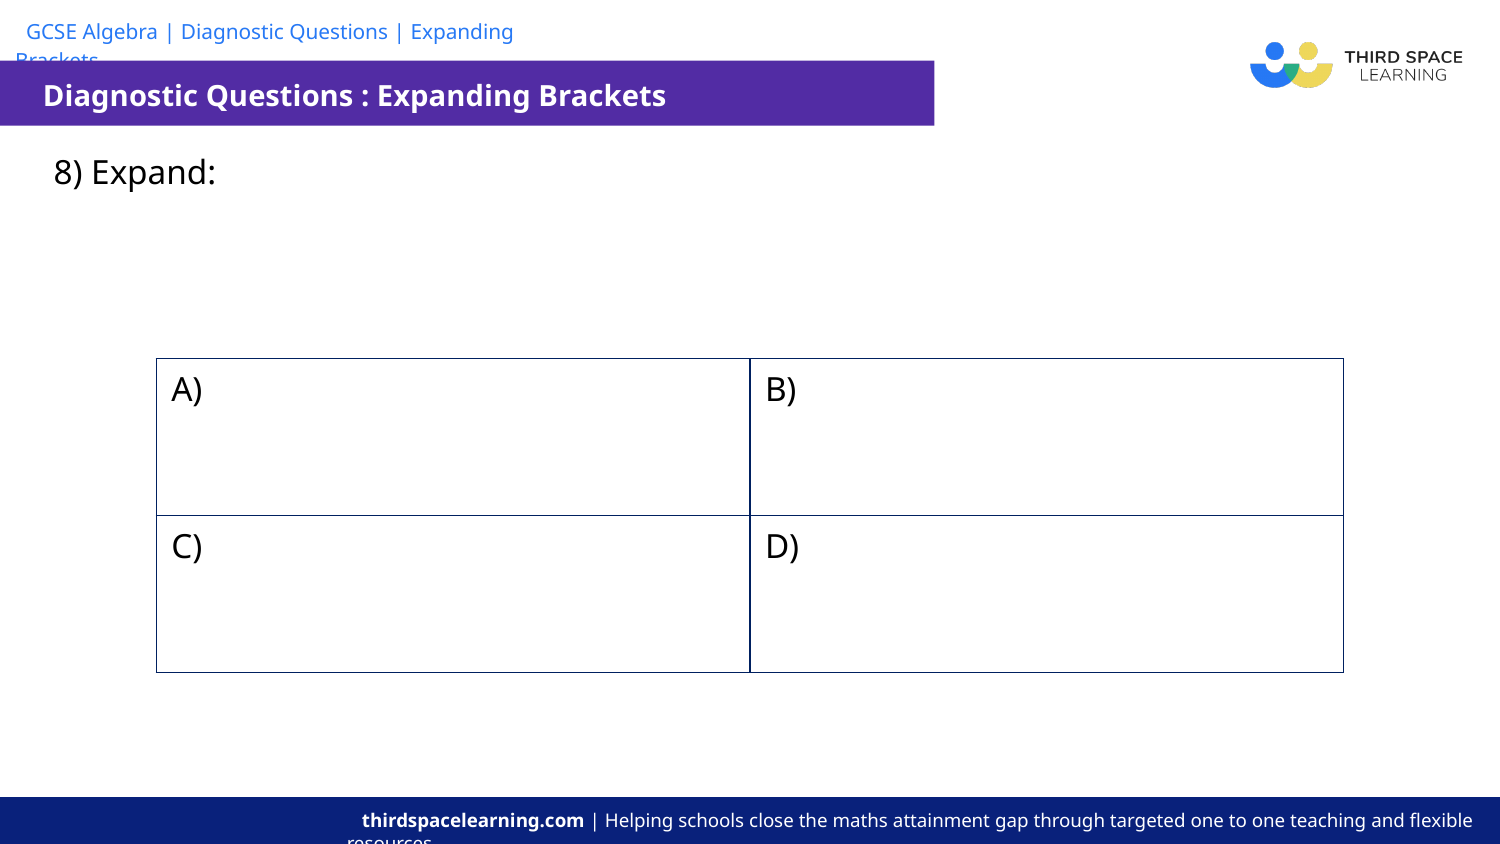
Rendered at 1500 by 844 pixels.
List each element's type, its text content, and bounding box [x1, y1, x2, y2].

text_box Diagnostic Questions : Expanding Brackets [27, 61, 778, 127]
picture [1250, 33, 1465, 99]
